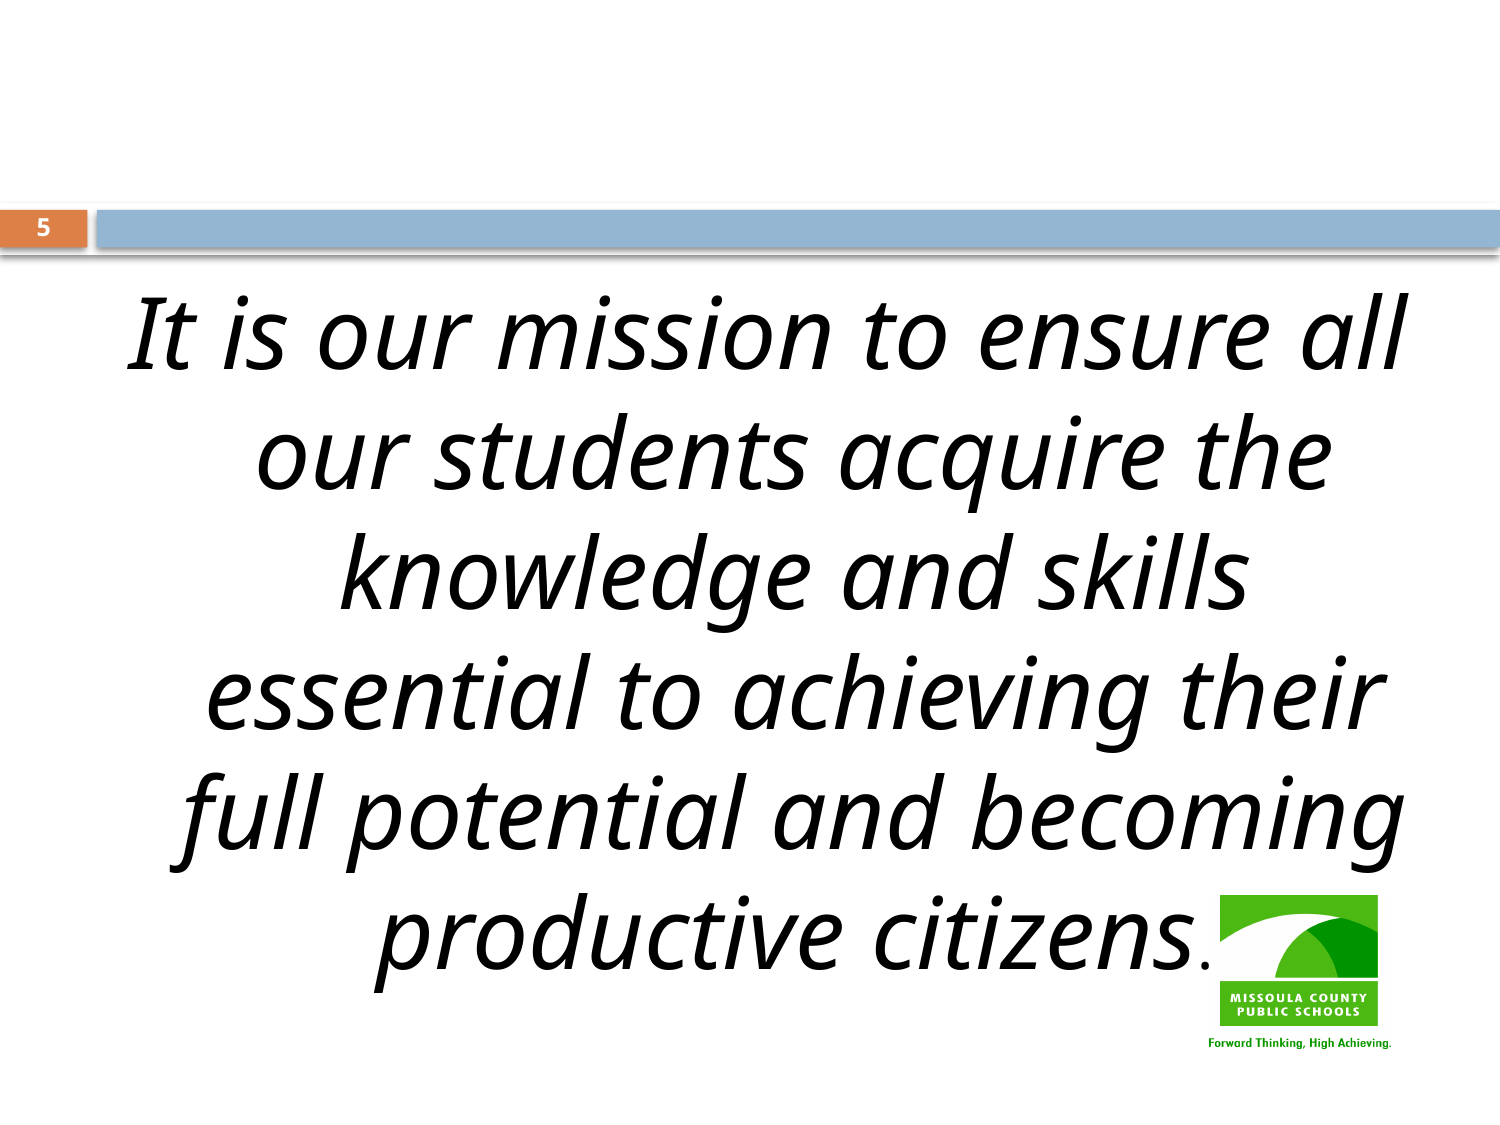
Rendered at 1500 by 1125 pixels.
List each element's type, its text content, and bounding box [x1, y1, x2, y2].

picture [1209, 894, 1391, 1050]
list It is our mission to ensure all our students acquire the knowledge and skills essential to achieving their full potential and becoming productive citizens. [100, 262, 1439, 1001]
slide_number 5 [0, 208, 88, 249]
